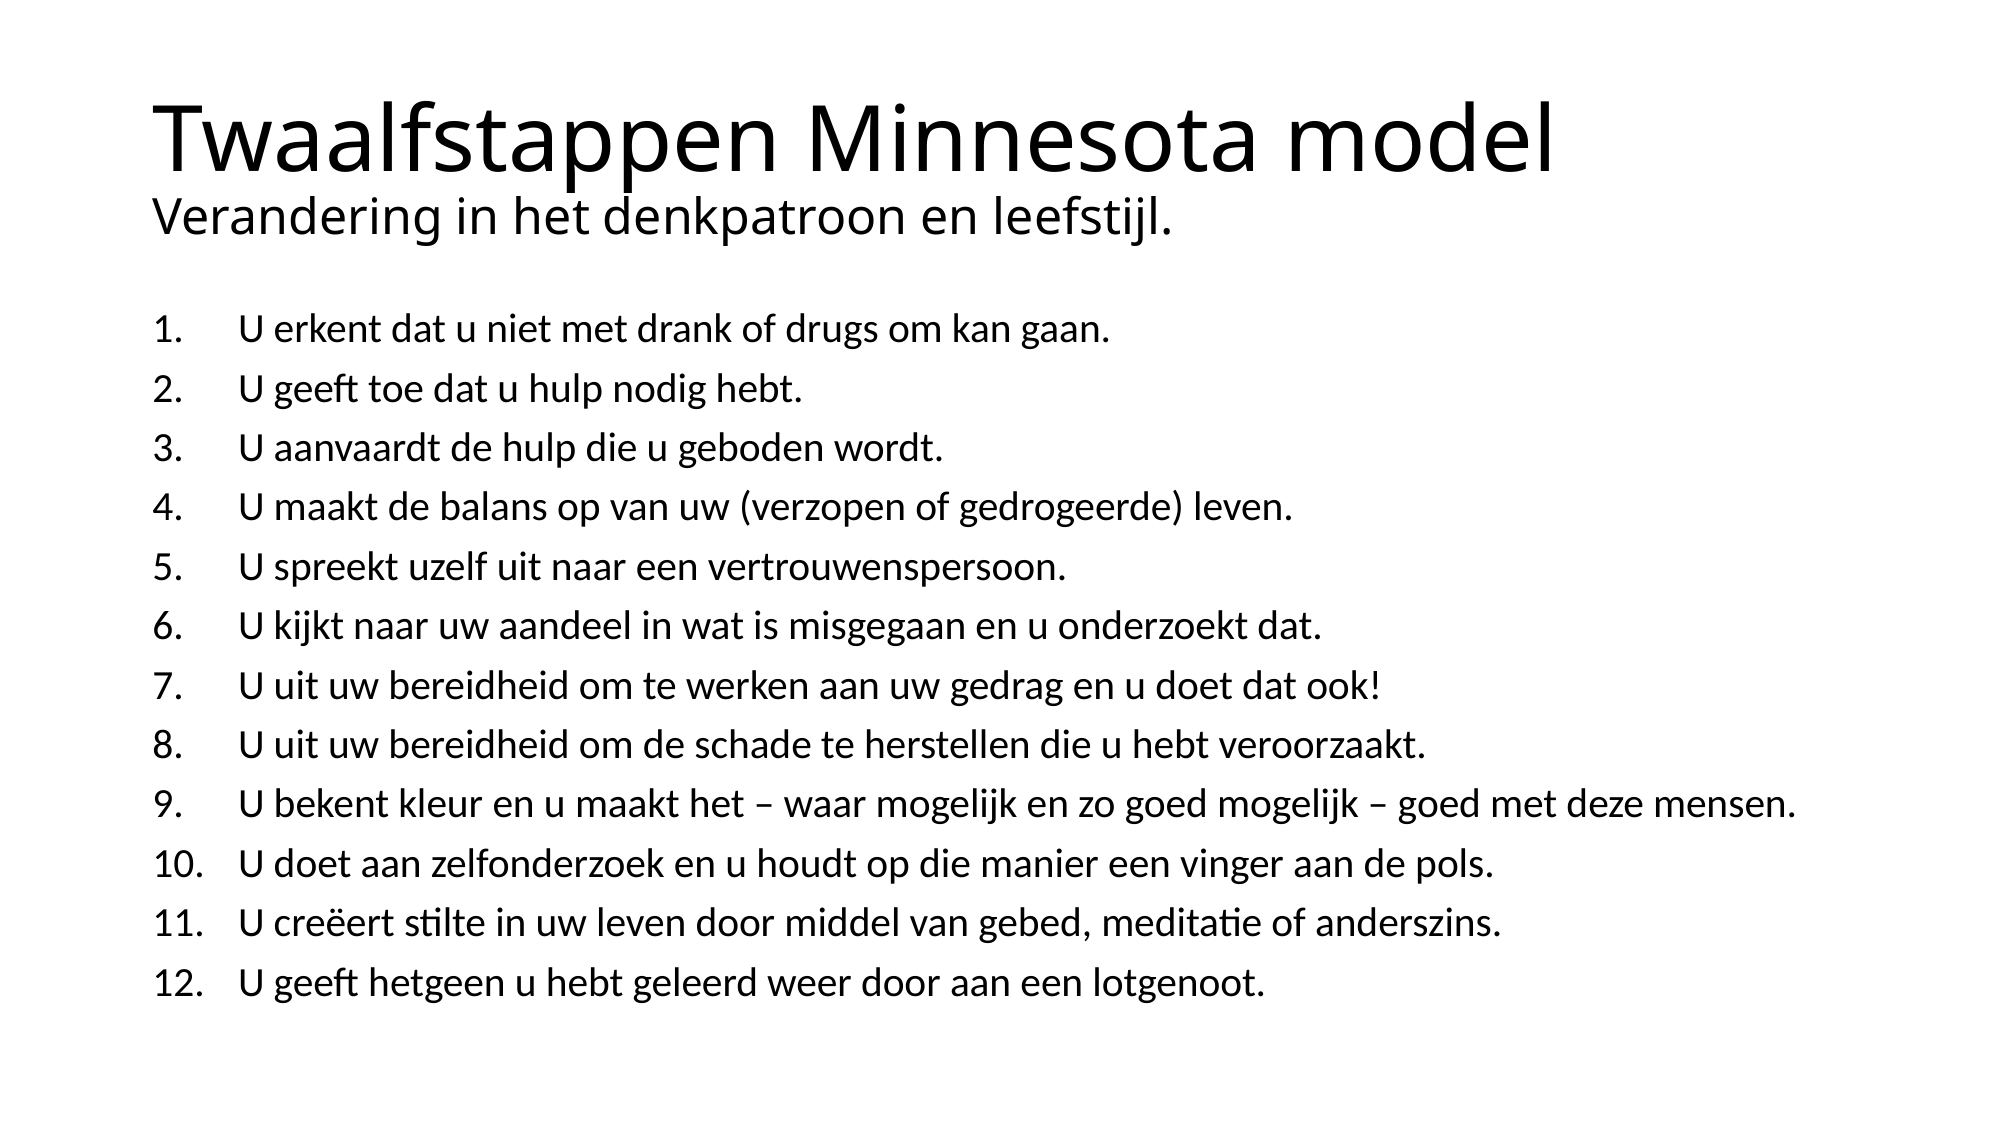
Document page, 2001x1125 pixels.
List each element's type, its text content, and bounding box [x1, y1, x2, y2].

list U erkent dat u niet met drank of drugs om kan gaan. U geeft toe dat u hulp nodig hebt. U aanvaardt de hulp die u geboden wordt. U maakt de balans op van uw (verzopen of gedrogeerde) leven. U spreekt uzelf uit naar een vertrouwenspersoon. U kijkt naar uw aandeel in wat is misgegaan en u onderzoekt dat. U uit uw bereidheid om te werken aan uw gedrag en u doet dat ook! U uit uw bereidheid om de schade te herstellen die u hebt veroorzaakt. U bekent kleur en u maakt het – waar mogelijk en zo goed mogelijk – goed met deze mensen. U doet aan zelfonderzoek en u houdt op die manier een vinger aan de pols. U creëert stilte in uw leven door middel van gebed, meditatie of anderszins. U geeft hetgeen u hebt geleerd weer door aan een lotgenoot. [137, 299, 1863, 1014]
title Twaalfstappen Minnesota model Verandering in het denkpatroon en leefstijl. [137, 59, 1863, 278]
